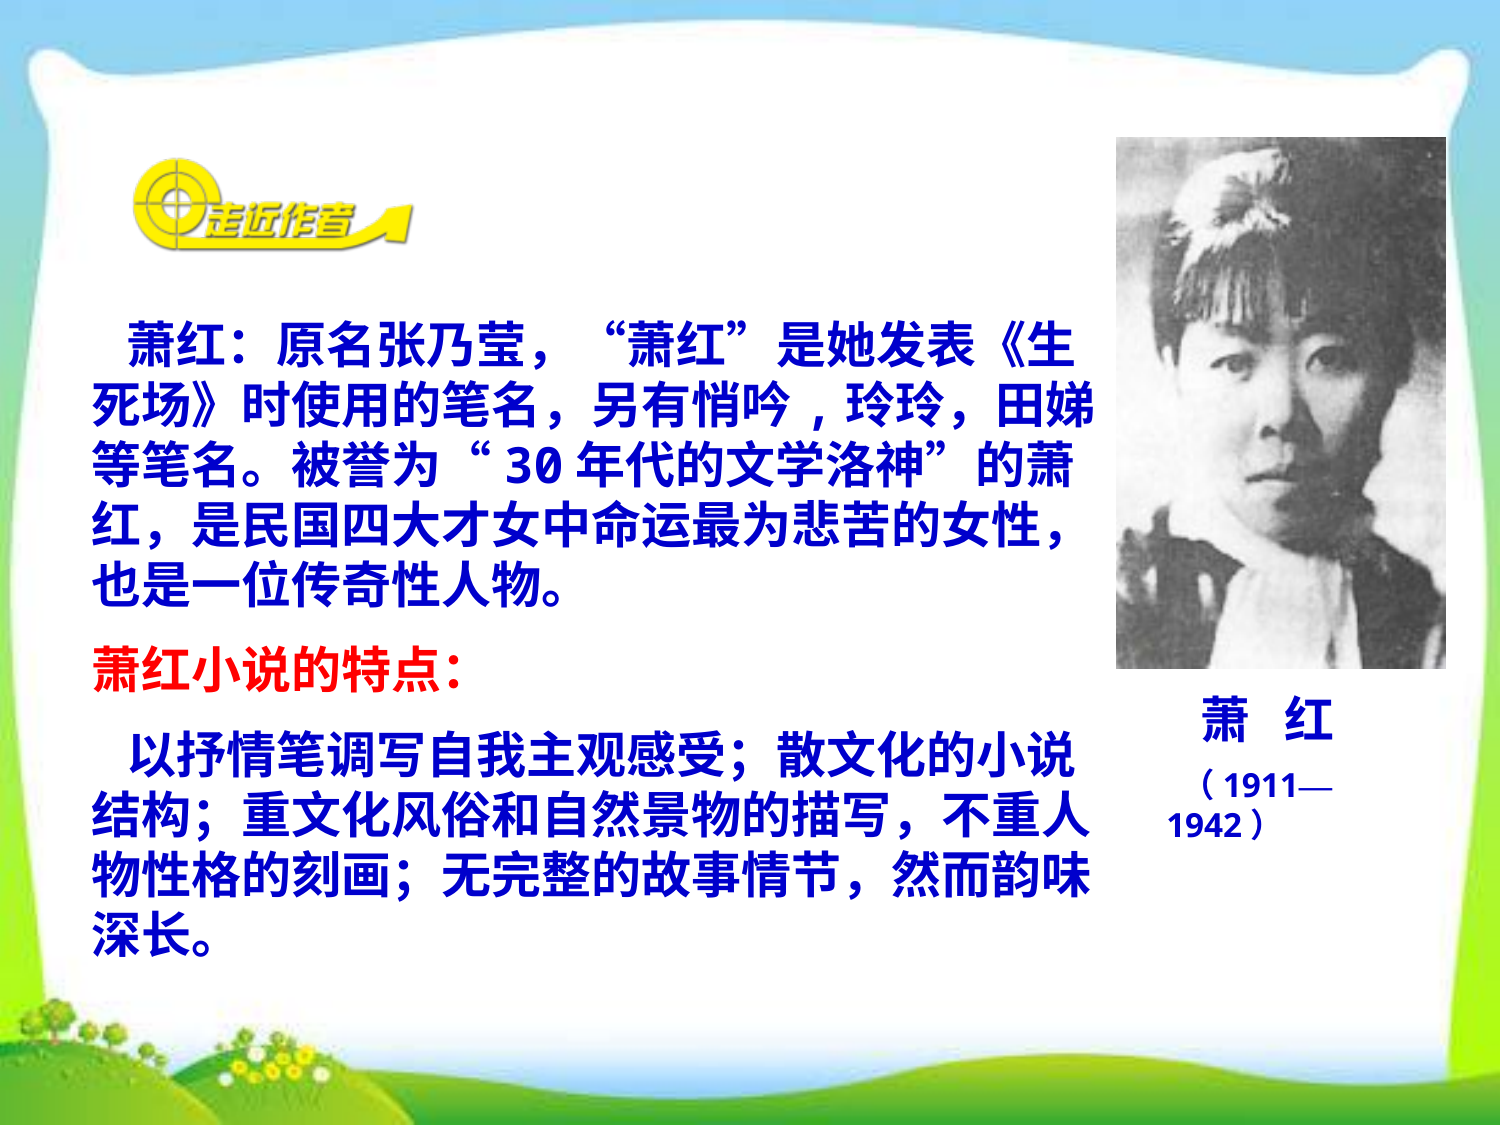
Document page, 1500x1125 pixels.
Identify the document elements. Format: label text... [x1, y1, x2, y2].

picture [0, 0, 1500, 1125]
text_box 萧 红 （1911—1942） [1151, 680, 1442, 852]
text_box 萧红：原名张乃莹，“萧红”是她发表《生死场》时使用的笔名，另有悄吟,玲玲，田娣等笔名。被誉为“30年代的文学洛神”的萧红，是民国四大才女中命运最为悲苦的女性，也是一位传奇性人物。 萧红小说的特点： 以抒情笔调写自我主观感受；散文化的小说结构；重文化风俗和自然景物的描写，不重人物性格的刻画；无完整的故事情节，然而韵味深长。 [76, 306, 1129, 1057]
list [1115, 136, 1446, 670]
